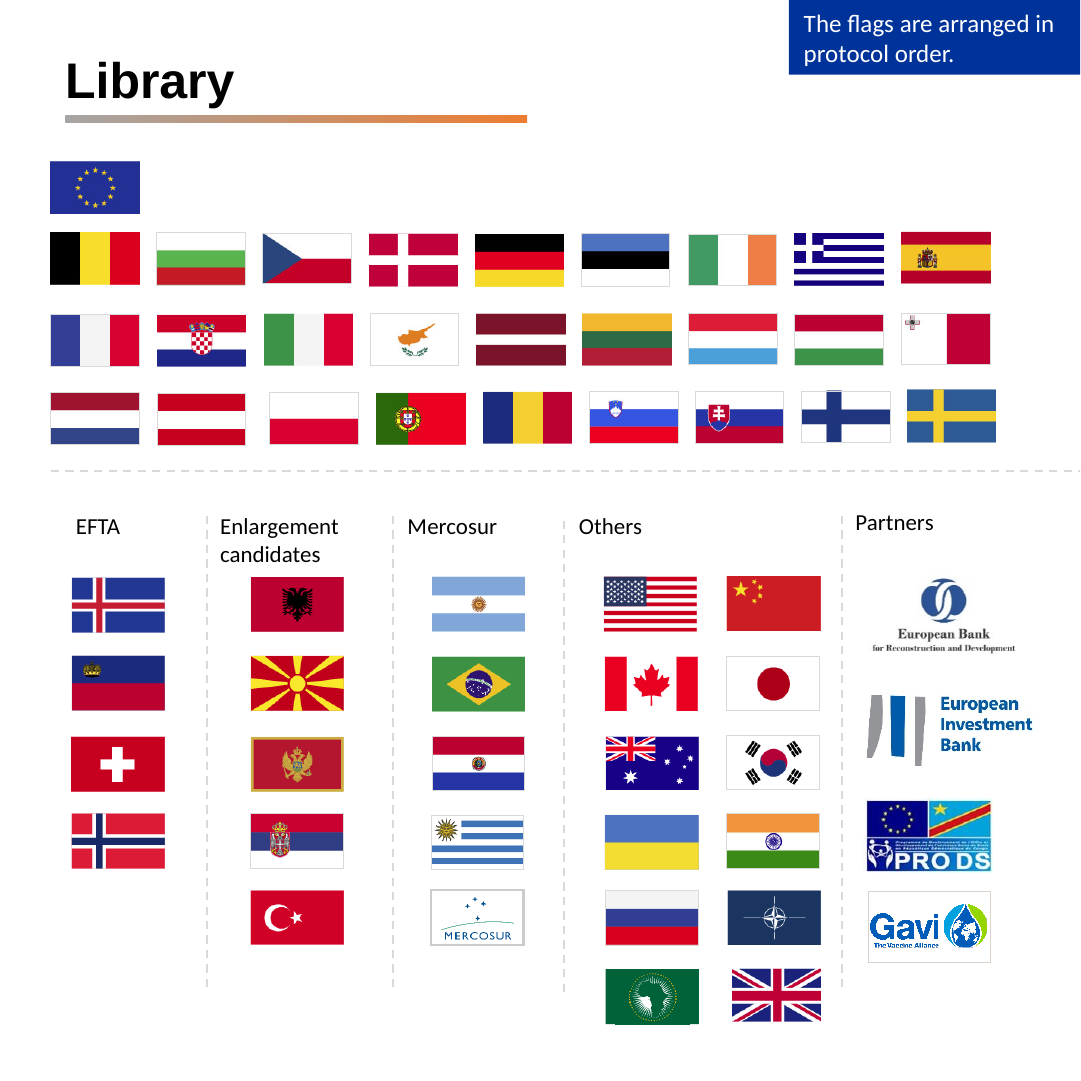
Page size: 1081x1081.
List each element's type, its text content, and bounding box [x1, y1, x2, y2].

picture [157, 393, 246, 446]
picture [157, 314, 246, 367]
picture [376, 391, 466, 445]
picture [688, 313, 778, 365]
picture [50, 232, 140, 285]
picture [581, 233, 670, 287]
text_box Library [50, 48, 712, 116]
picture [794, 314, 884, 366]
picture [369, 233, 458, 287]
picture [863, 798, 993, 874]
picture [688, 234, 777, 286]
picture [695, 391, 784, 444]
picture [269, 392, 359, 445]
picture [476, 313, 566, 366]
picture [475, 234, 564, 287]
text_box Partners [840, 500, 1004, 543]
picture [483, 391, 572, 444]
picture [50, 314, 140, 367]
picture [370, 313, 459, 366]
picture [801, 390, 891, 443]
picture [868, 891, 991, 963]
picture [50, 161, 140, 214]
picture [862, 569, 1026, 661]
picture [858, 686, 1040, 774]
text_box The flags are arranged in protocol order. [788, 0, 1081, 75]
picture [264, 313, 353, 366]
picture [156, 232, 246, 285]
picture [582, 313, 672, 366]
text_box [64, 114, 528, 124]
picture [901, 231, 991, 284]
picture [50, 392, 140, 445]
picture [901, 313, 991, 365]
picture [794, 233, 884, 286]
picture [589, 391, 679, 444]
picture [907, 389, 996, 443]
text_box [61, 504, 821, 1025]
picture [262, 233, 352, 284]
